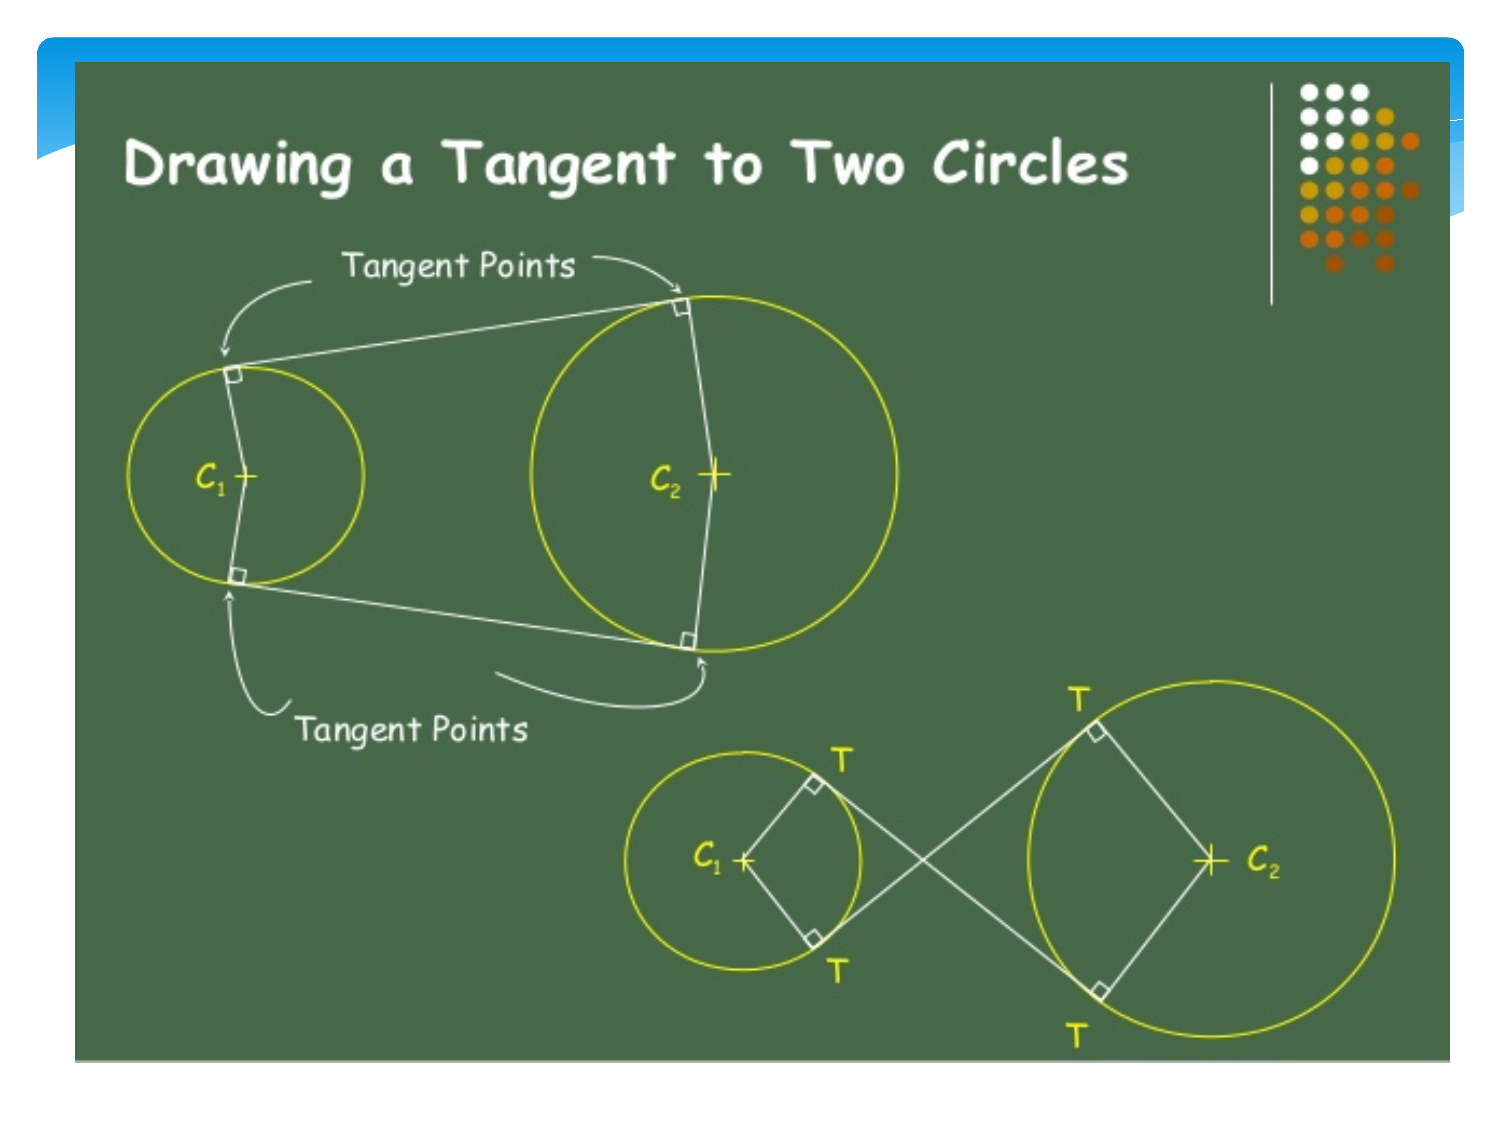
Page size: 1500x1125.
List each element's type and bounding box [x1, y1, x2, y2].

picture [74, 63, 1451, 1063]
